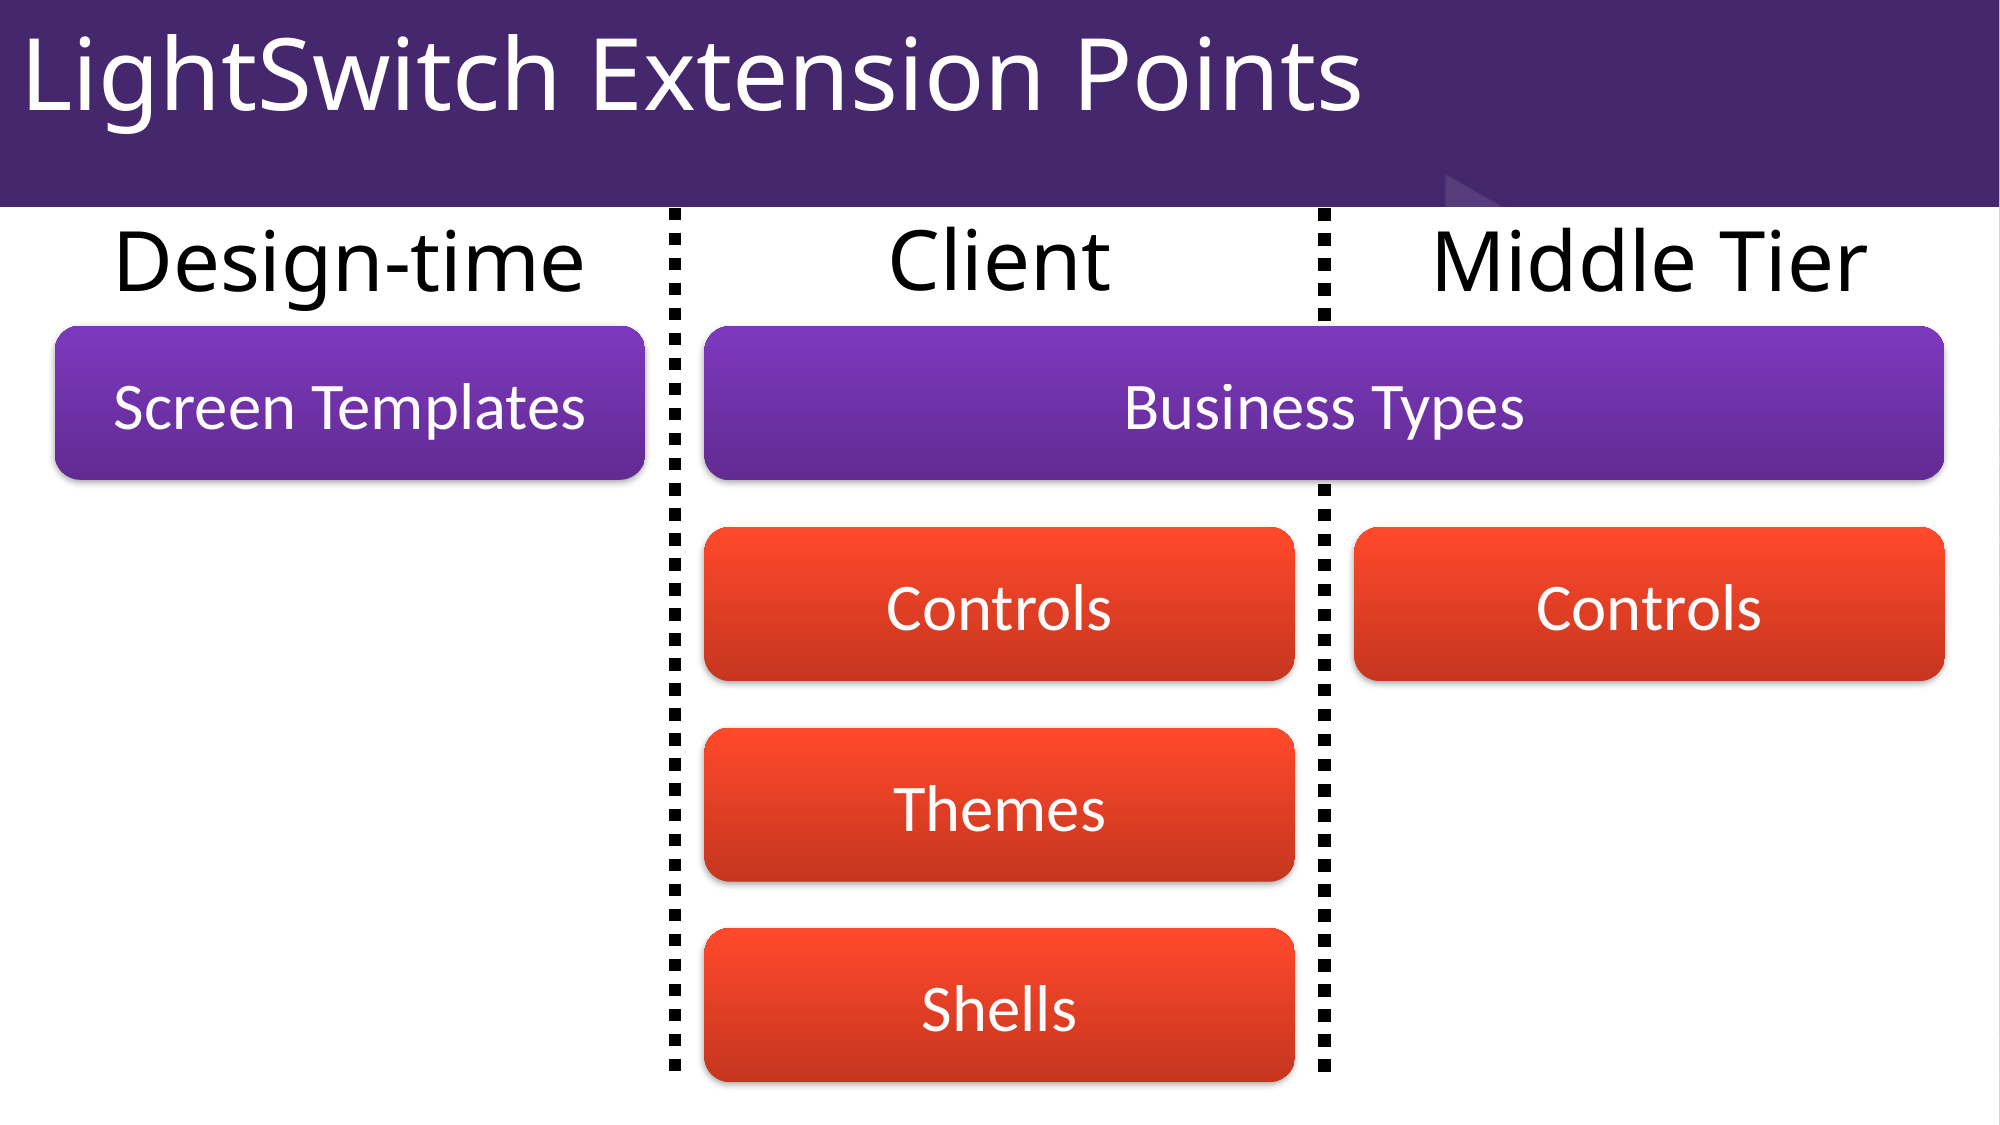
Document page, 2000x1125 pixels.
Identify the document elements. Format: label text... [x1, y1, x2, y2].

text_box Themes [704, 727, 1296, 882]
text_box Controls [1354, 527, 1945, 682]
text_box [0, 208, 2000, 1125]
text_box Business Types [704, 326, 1320, 481]
text_box Controls [704, 527, 1296, 682]
text_box Business Types [1329, 326, 1945, 481]
text_box Middle Tier [1354, 208, 1945, 327]
text_box Shells [704, 928, 1296, 1083]
title LightSwitch Extension Points [0, 0, 2000, 208]
text_box Client [704, 207, 1295, 326]
text_box Design-time [54, 208, 646, 327]
text_box Screen Templates [54, 325, 646, 480]
